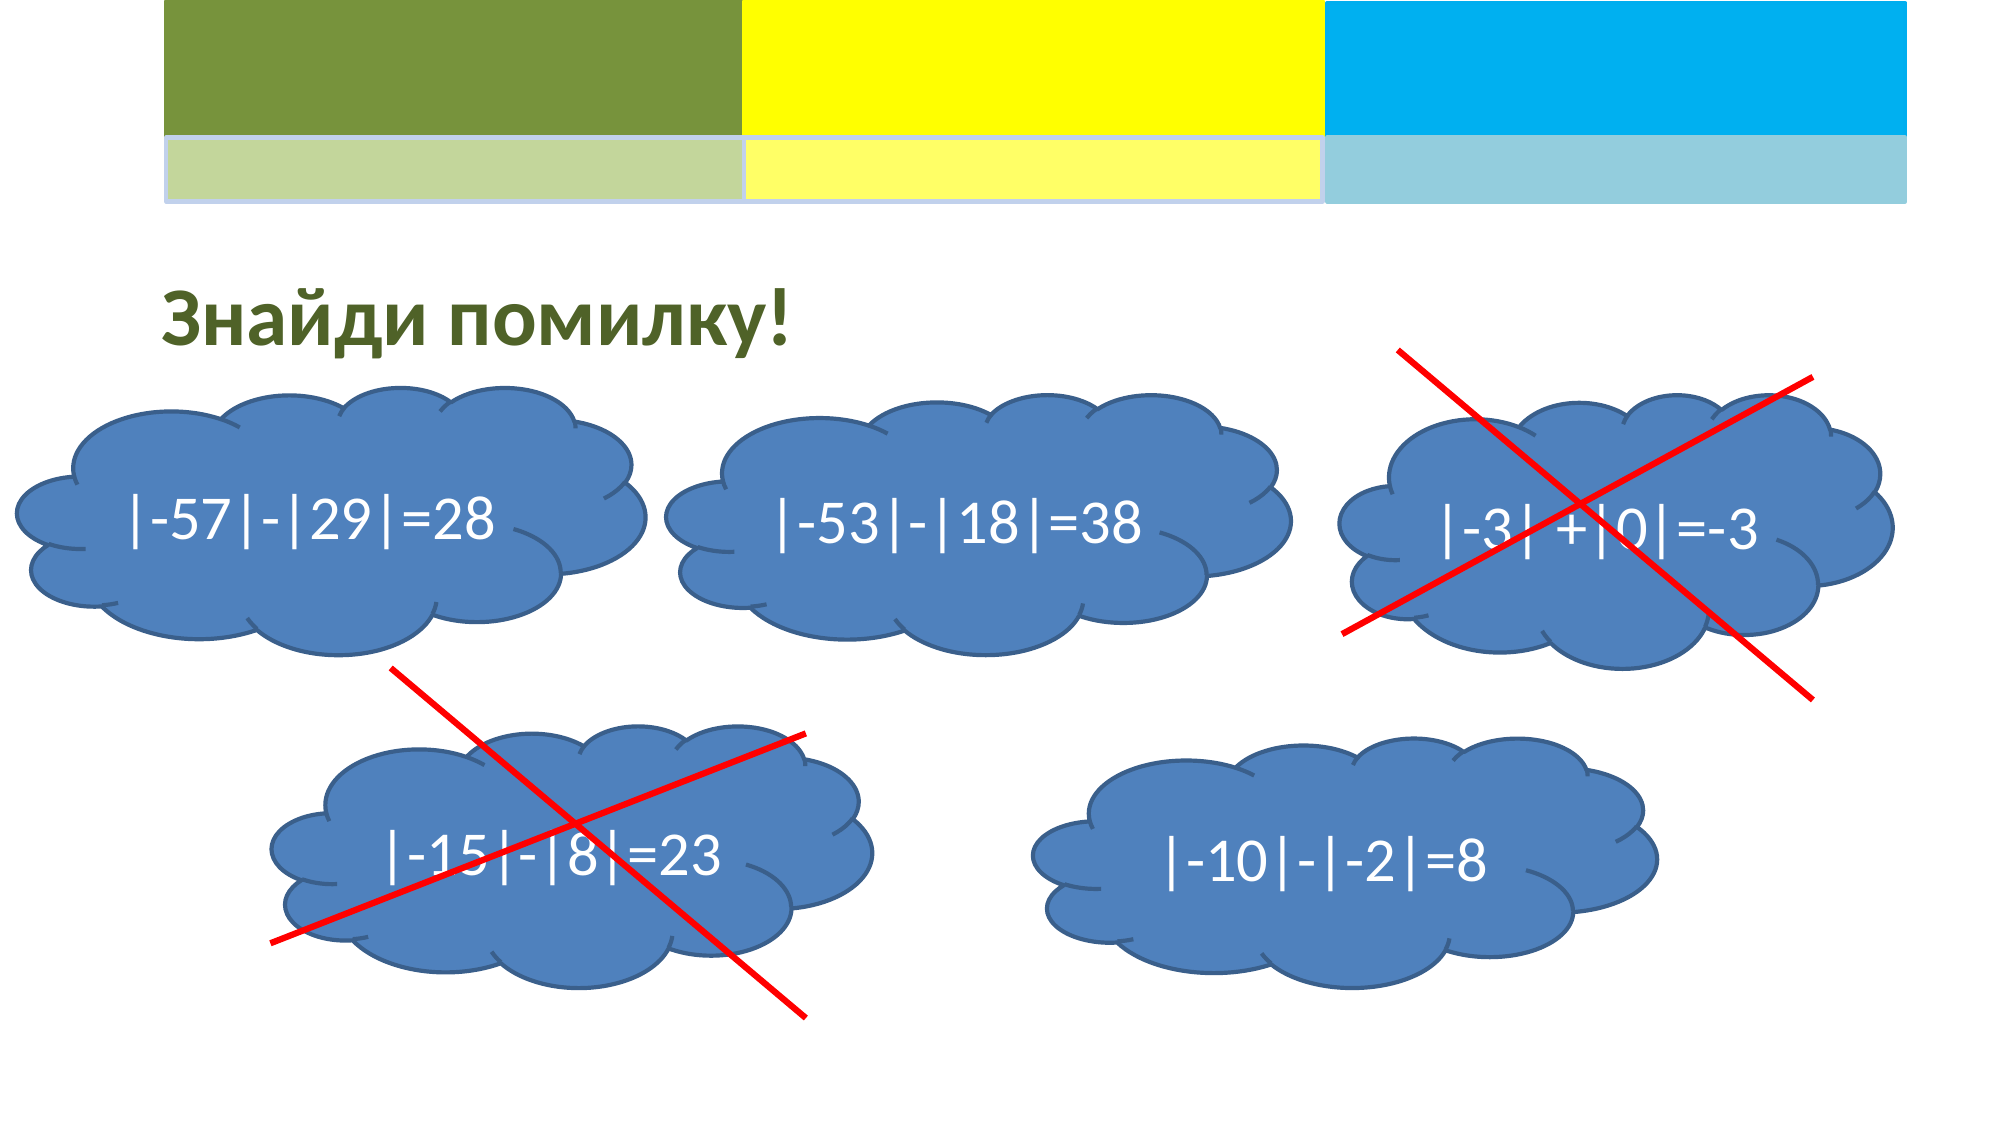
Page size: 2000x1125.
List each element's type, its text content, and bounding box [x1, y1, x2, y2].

text_box [1325, 135, 1907, 204]
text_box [1397, 641, 1814, 701]
text_box |-10|-|-2|=8 [1030, 736, 1660, 991]
text_box Знайди помилку! [146, 254, 810, 445]
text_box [270, 733, 385, 944]
text_box [164, 135, 742, 204]
text_box |-57|-|29|=28 [14, 385, 648, 658]
text_box |-15|-|8|=23 [812, 758, 875, 908]
text_box [1325, 1, 1907, 135]
text_box [164, 0, 742, 135]
text_box |-53|-|18|=38 [663, 393, 1294, 658]
text_box [742, 135, 1325, 204]
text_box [1397, 349, 1814, 376]
text_box [742, 0, 1325, 135]
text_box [1341, 376, 1814, 635]
text_box |-3| +|0|=-3 [1819, 409, 1895, 596]
text_box |-15|-|8|=23 [363, 952, 385, 964]
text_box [390, 667, 807, 1019]
